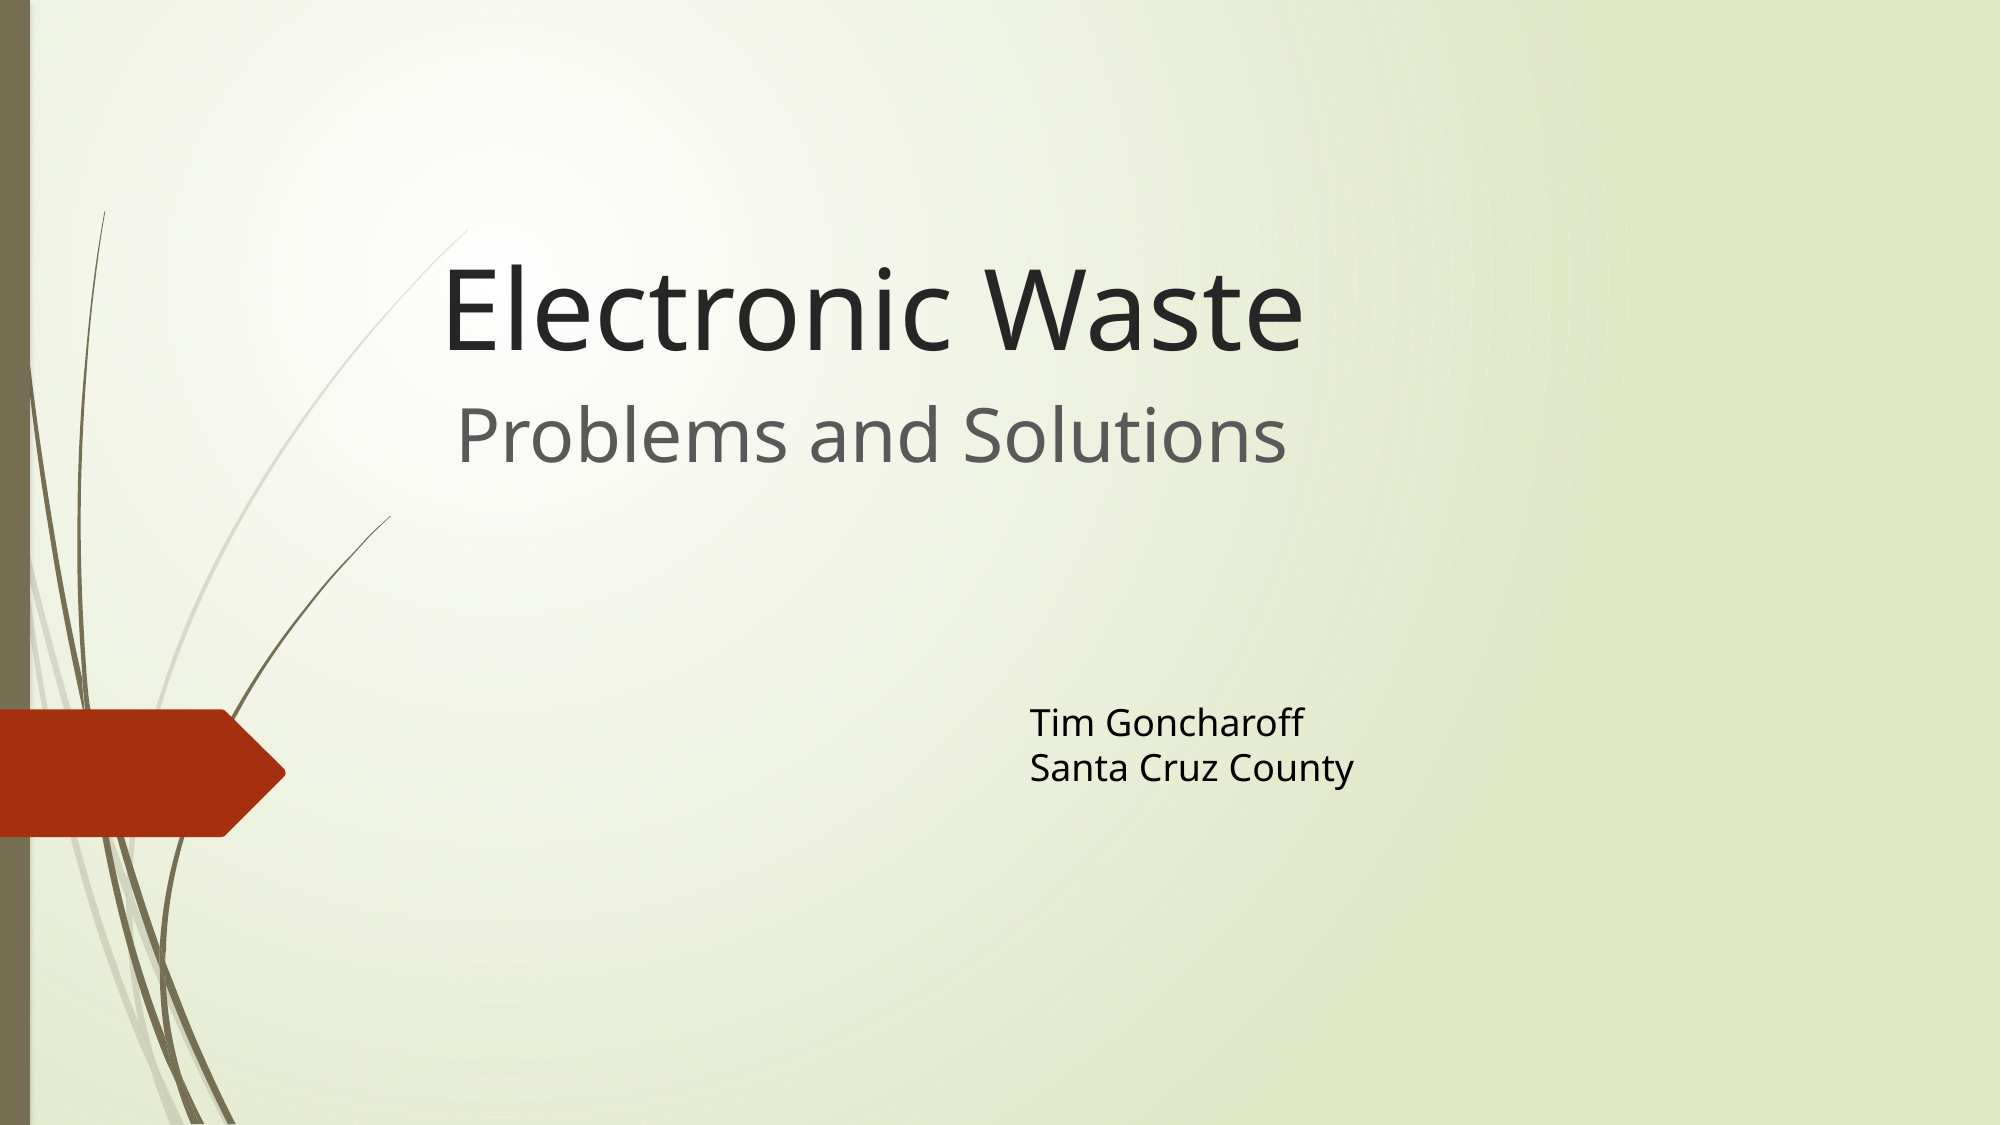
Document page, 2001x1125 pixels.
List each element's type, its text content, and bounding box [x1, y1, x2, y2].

subtitle Problems and Solutions [439, 380, 1903, 566]
title Electronic Waste [424, 145, 1888, 381]
text_box Tim Goncharoff Santa Cruz County [1015, 691, 1813, 796]
